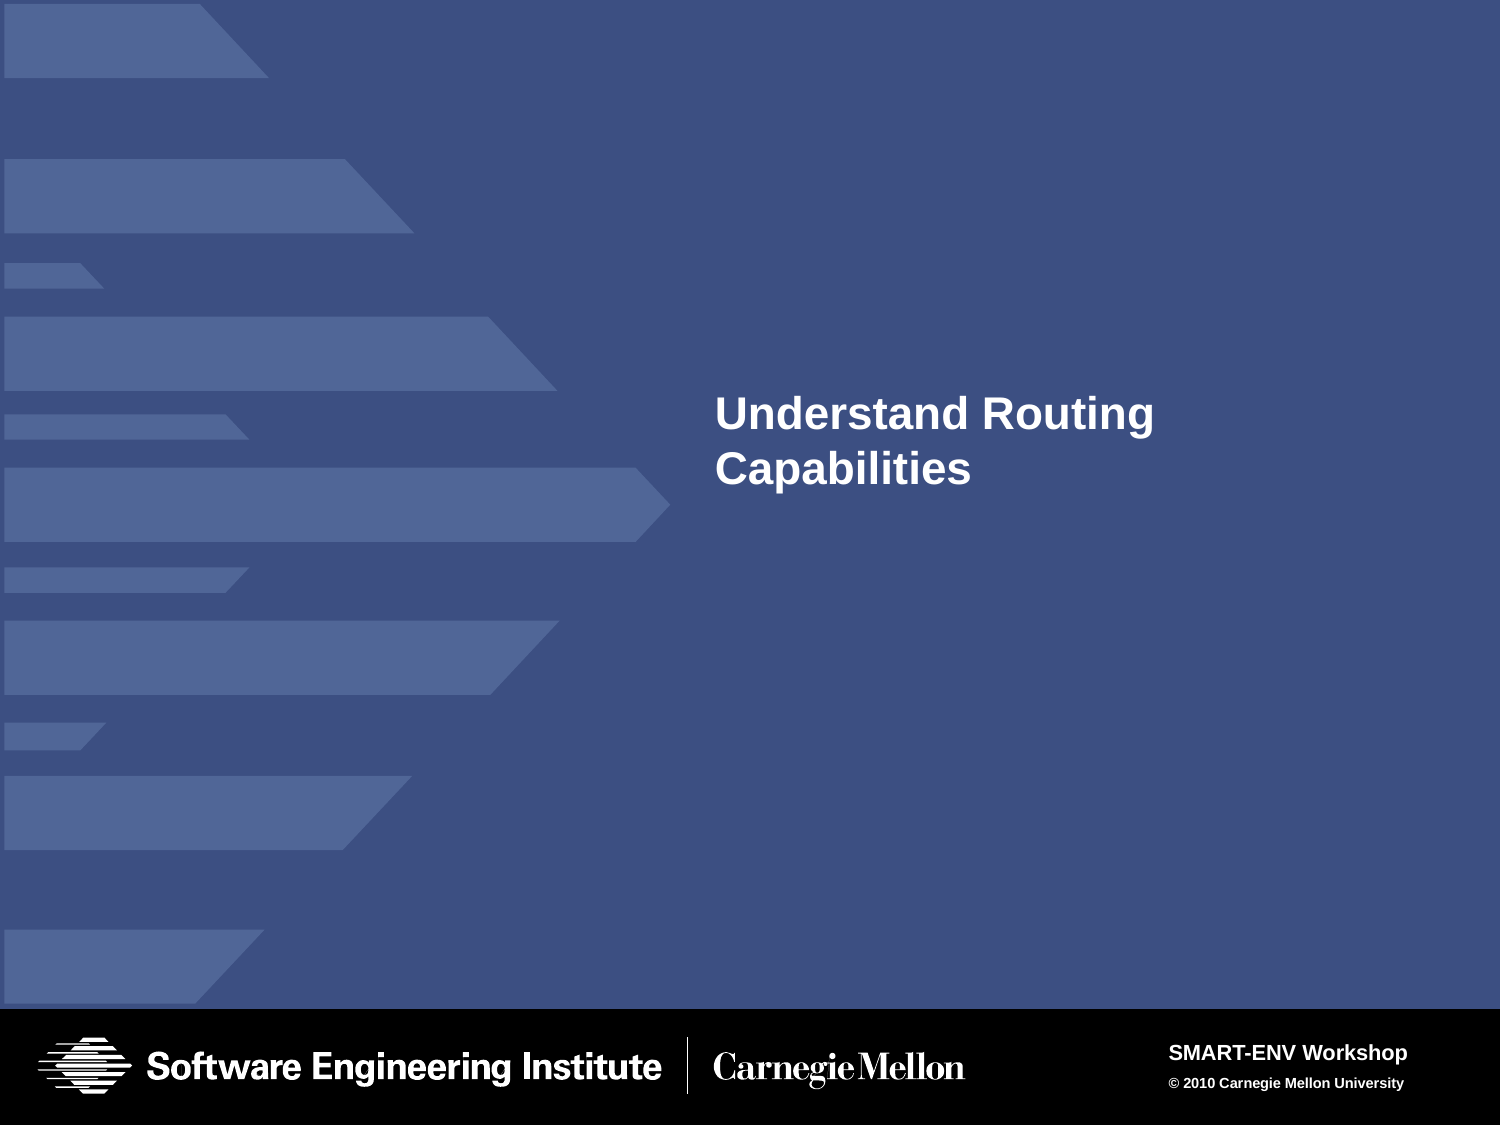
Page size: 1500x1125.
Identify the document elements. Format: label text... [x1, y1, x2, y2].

title Understand Routing Capabilities [699, 376, 1401, 503]
